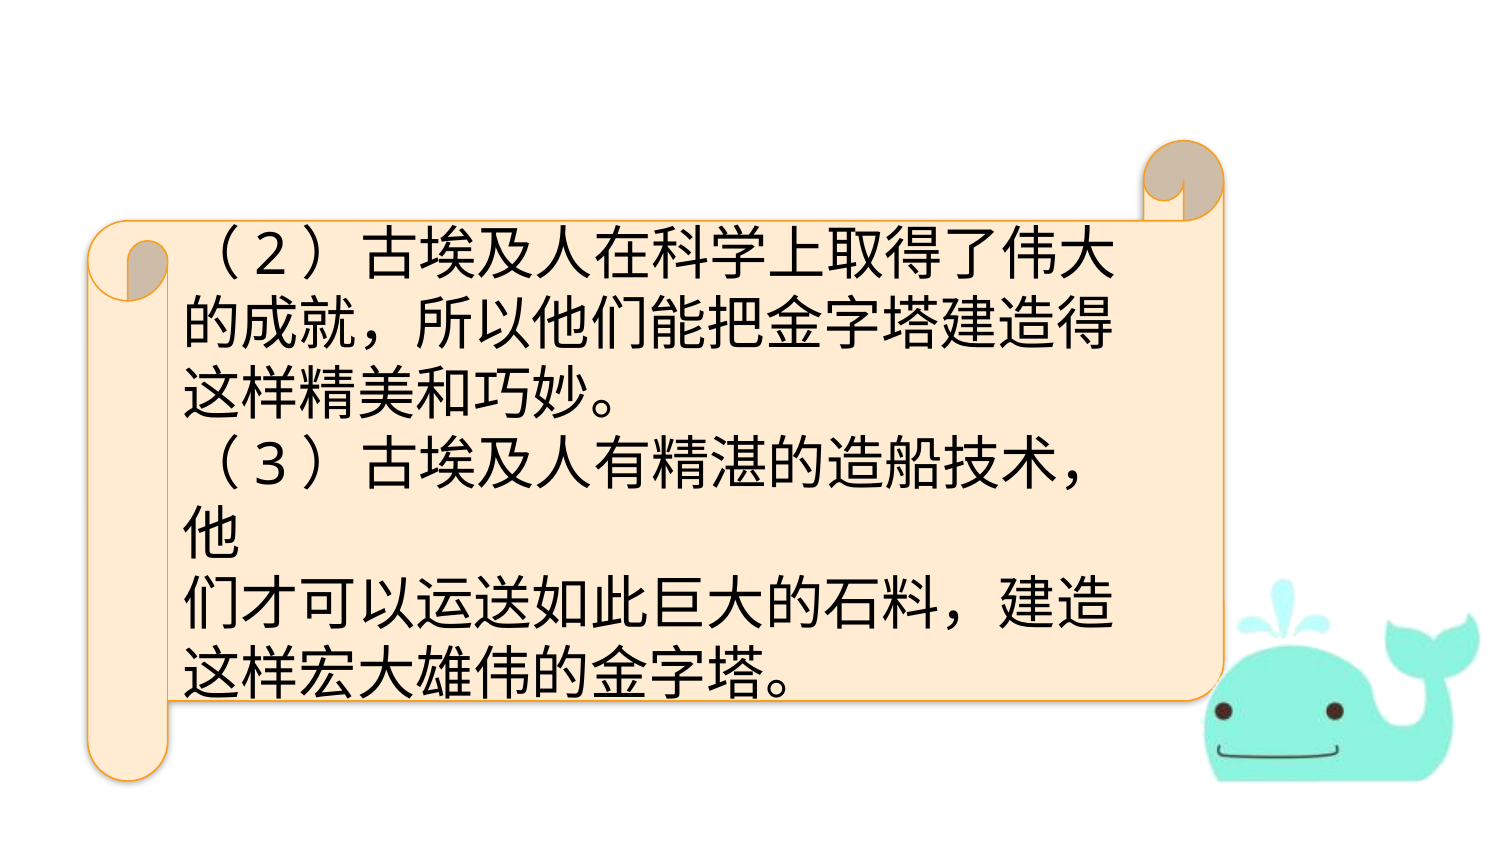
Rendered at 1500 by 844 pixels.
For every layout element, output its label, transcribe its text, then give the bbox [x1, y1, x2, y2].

picture [1169, 523, 1500, 804]
text_box （2）古埃及人在科学上取得了伟大的成就，所以他们能把金字塔建造得这样精美和巧妙。 （3）古埃及人有精湛的造船技术，他 们才可以运送如此巨大的石料，建造这样宏大雄伟的金字塔。 [86, 139, 1225, 782]
